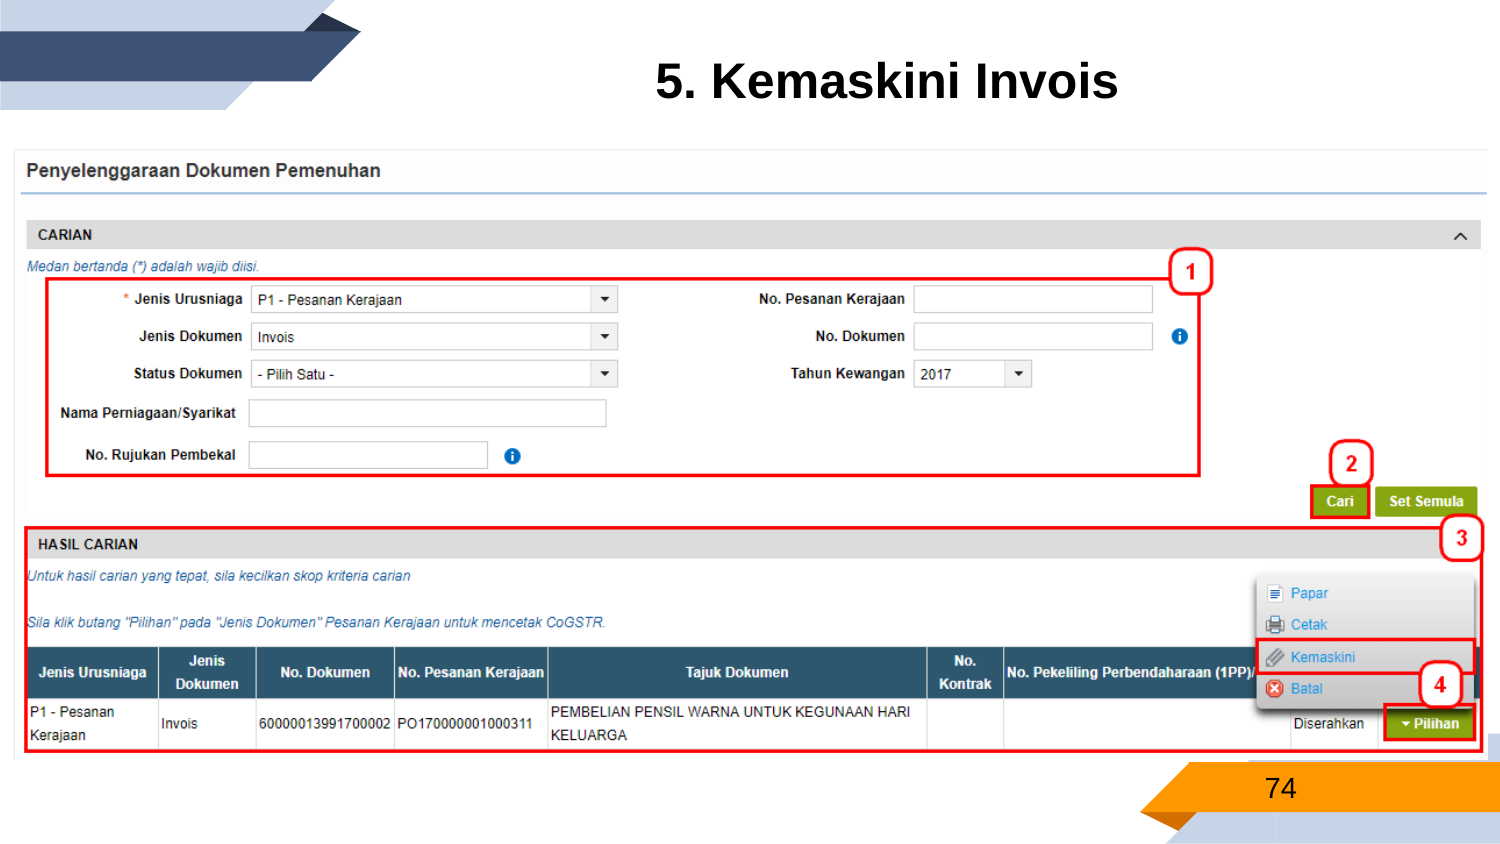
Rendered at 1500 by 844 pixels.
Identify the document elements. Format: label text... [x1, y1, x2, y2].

slide_number 74 [1249, 760, 1494, 813]
text_box 5. Kemaskini Invois [323, 45, 1452, 111]
picture [8, 148, 1488, 760]
